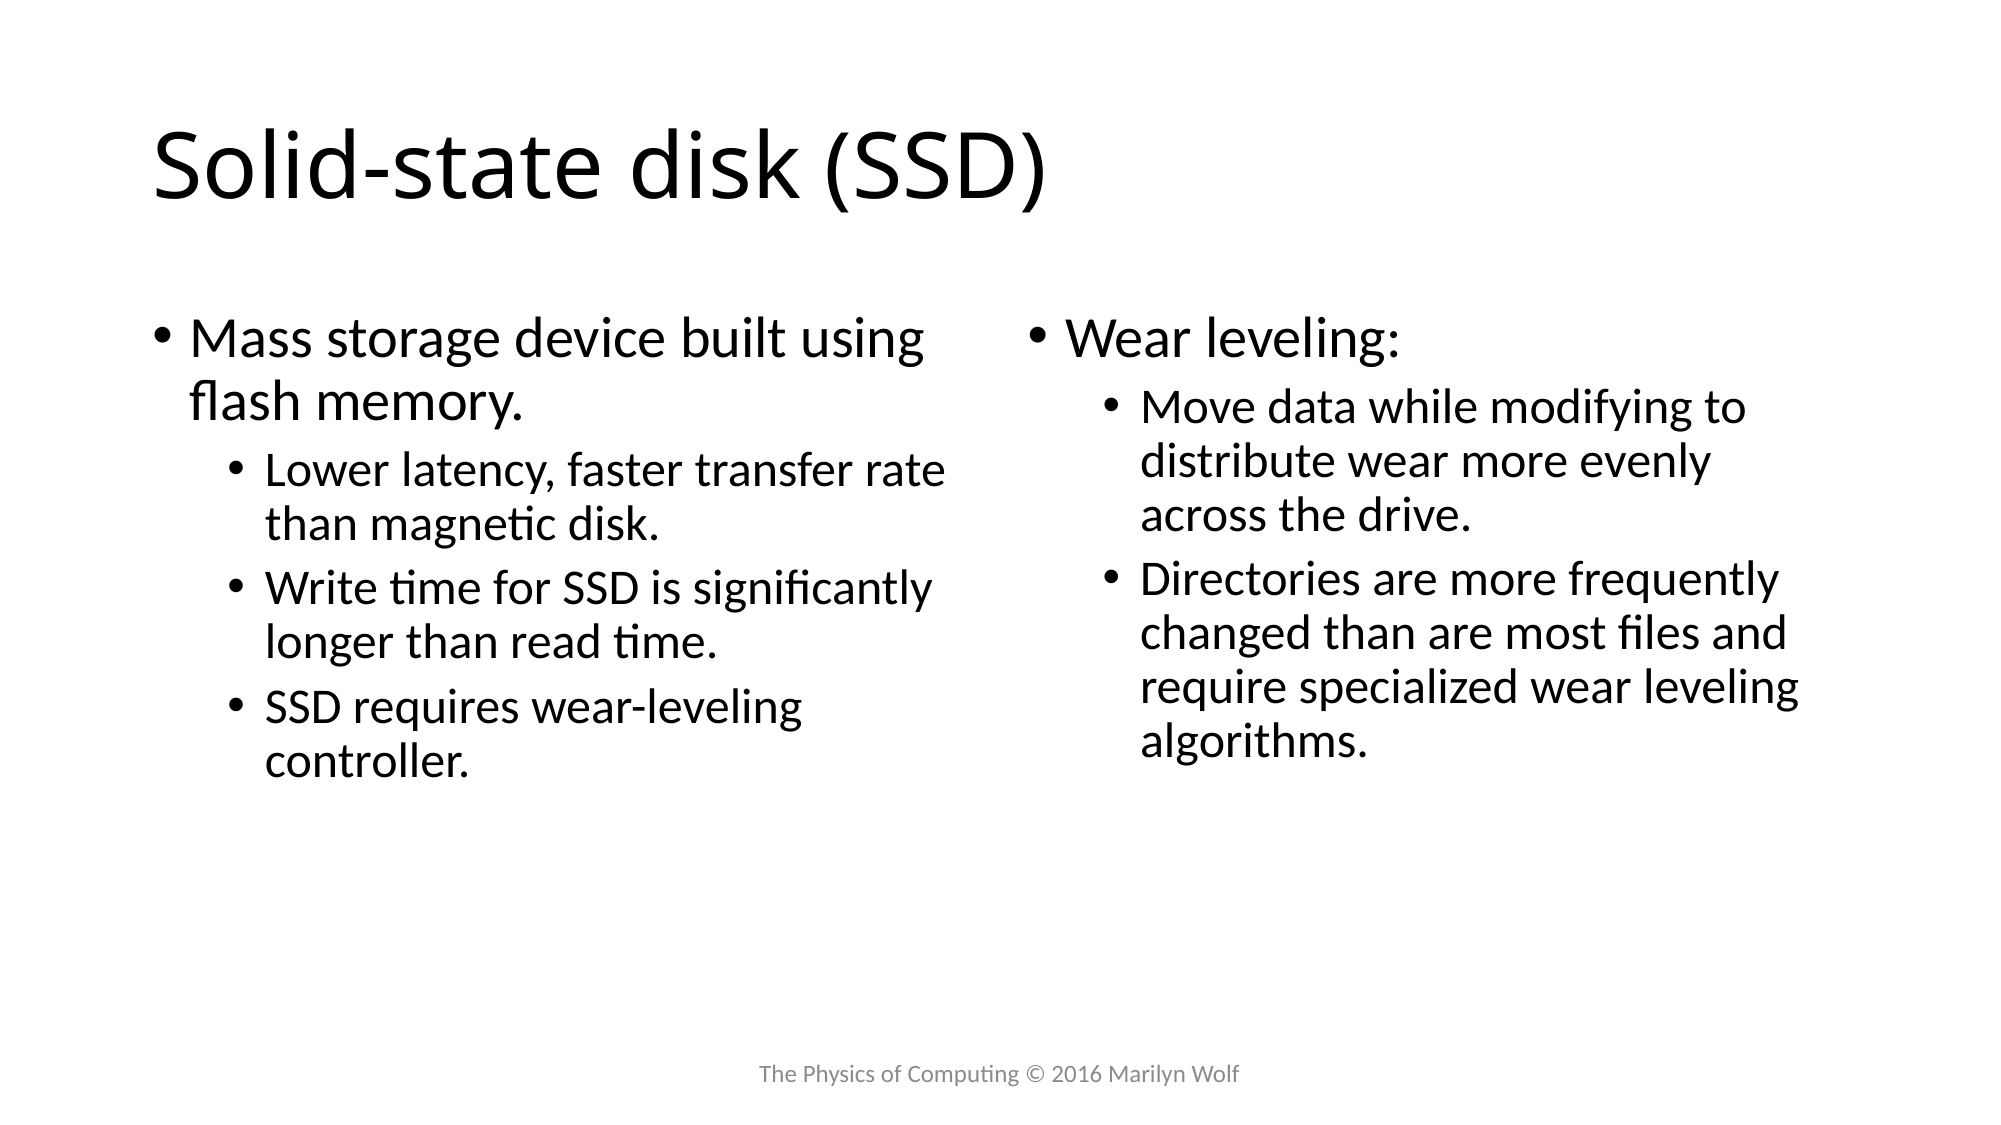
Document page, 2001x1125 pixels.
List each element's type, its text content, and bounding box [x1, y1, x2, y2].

footer The Physics of Computing © 2016 Marilyn Wolf [662, 1042, 1338, 1103]
list Wear leveling: Move data while modifying to distribute wear more evenly across the drive. Directories are more frequently changed than are most files and require specialized wear leveling algorithms. [1012, 299, 1863, 1014]
title Solid-state disk (SSD) [137, 59, 1863, 278]
list Mass storage device built using flash memory. Lower latency, faster transfer rate than magnetic disk. Write time for SSD is significantly longer than read time. SSD requires wear-leveling controller. [137, 299, 988, 1014]
